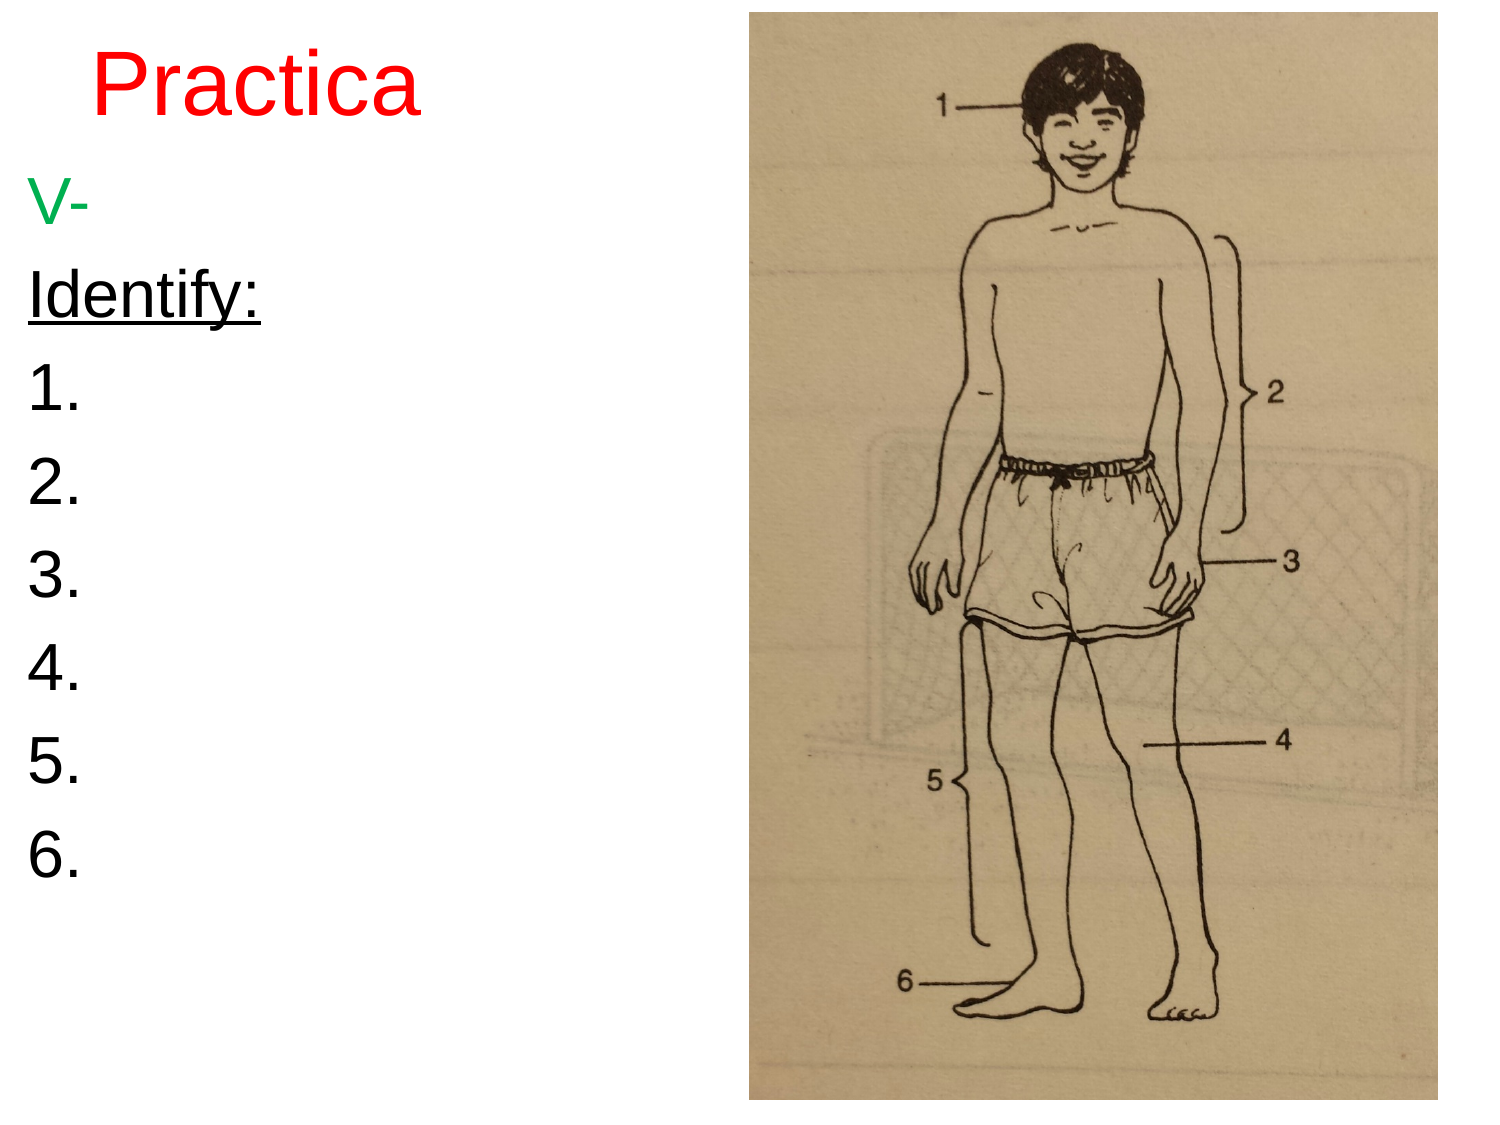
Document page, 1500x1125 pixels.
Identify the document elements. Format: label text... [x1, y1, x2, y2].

list V- Identify: 1. 2. 3. 4. 5. 6. [12, 149, 743, 1005]
title Practica [75, 12, 746, 146]
picture [748, 12, 1438, 1101]
